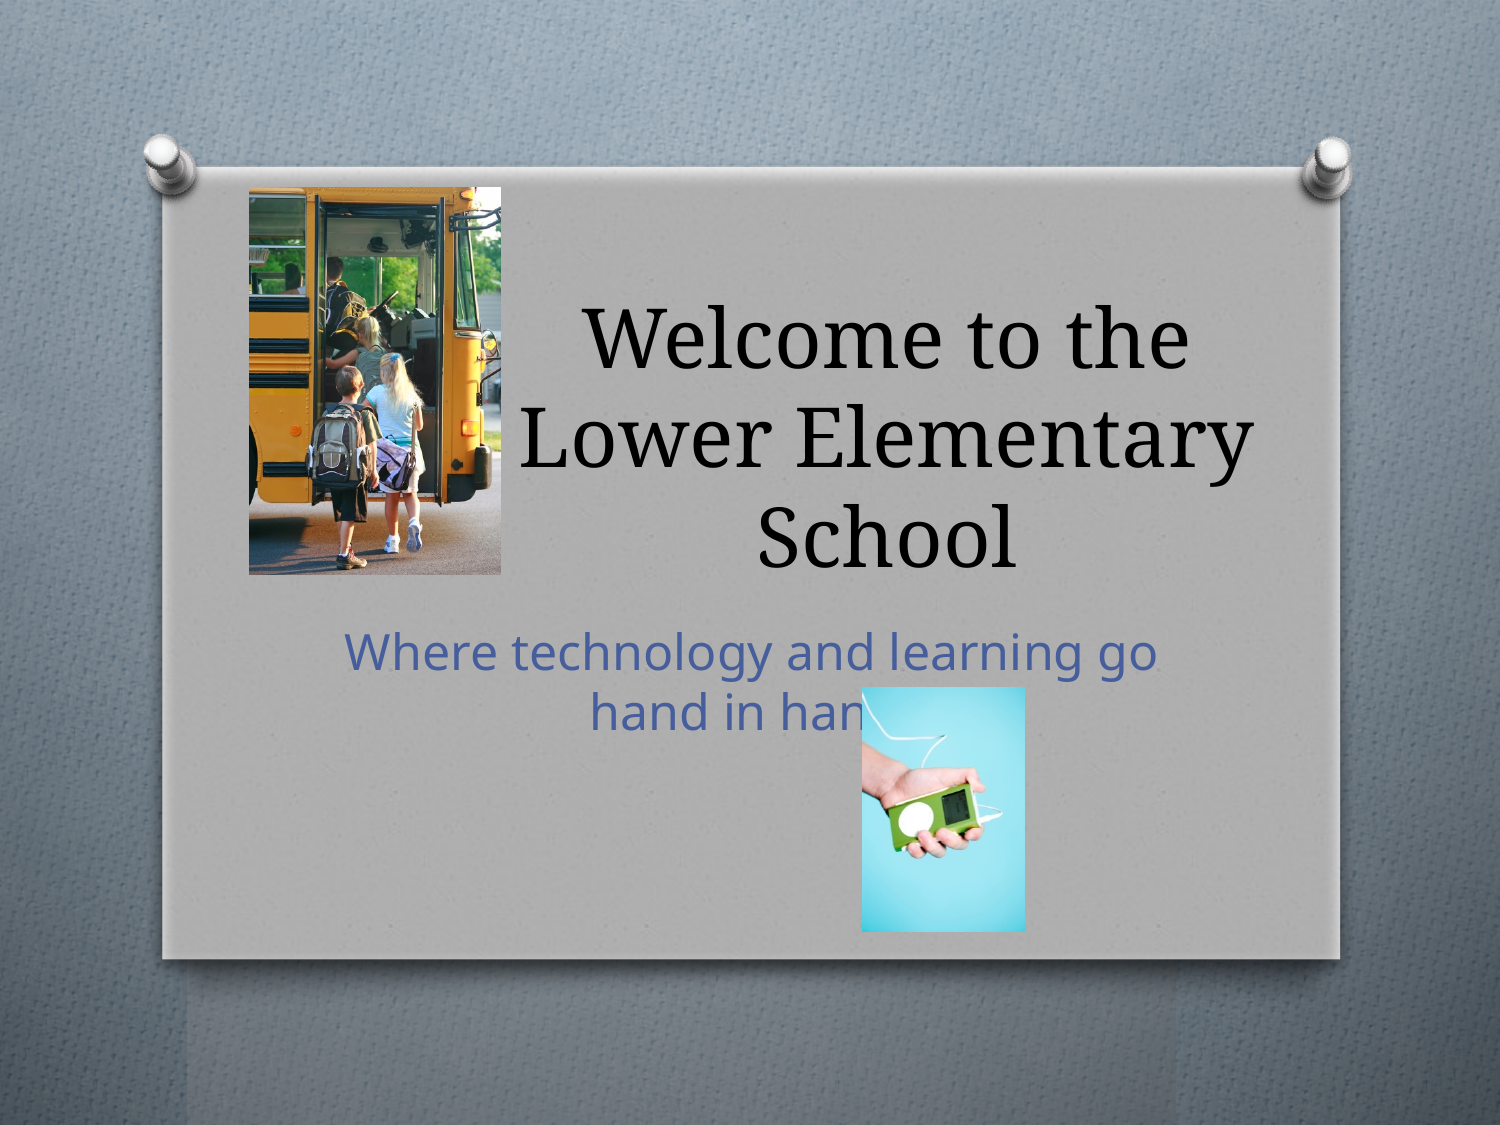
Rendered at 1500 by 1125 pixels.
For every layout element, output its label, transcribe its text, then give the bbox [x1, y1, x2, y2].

subtitle Where technology and learning go hand in hand. [283, 612, 1221, 863]
picture [249, 187, 501, 575]
picture [862, 687, 1026, 932]
picture [112, 100, 235, 224]
title Welcome to the Lower Elementary School [500, 187, 1274, 592]
picture [1274, 109, 1396, 230]
